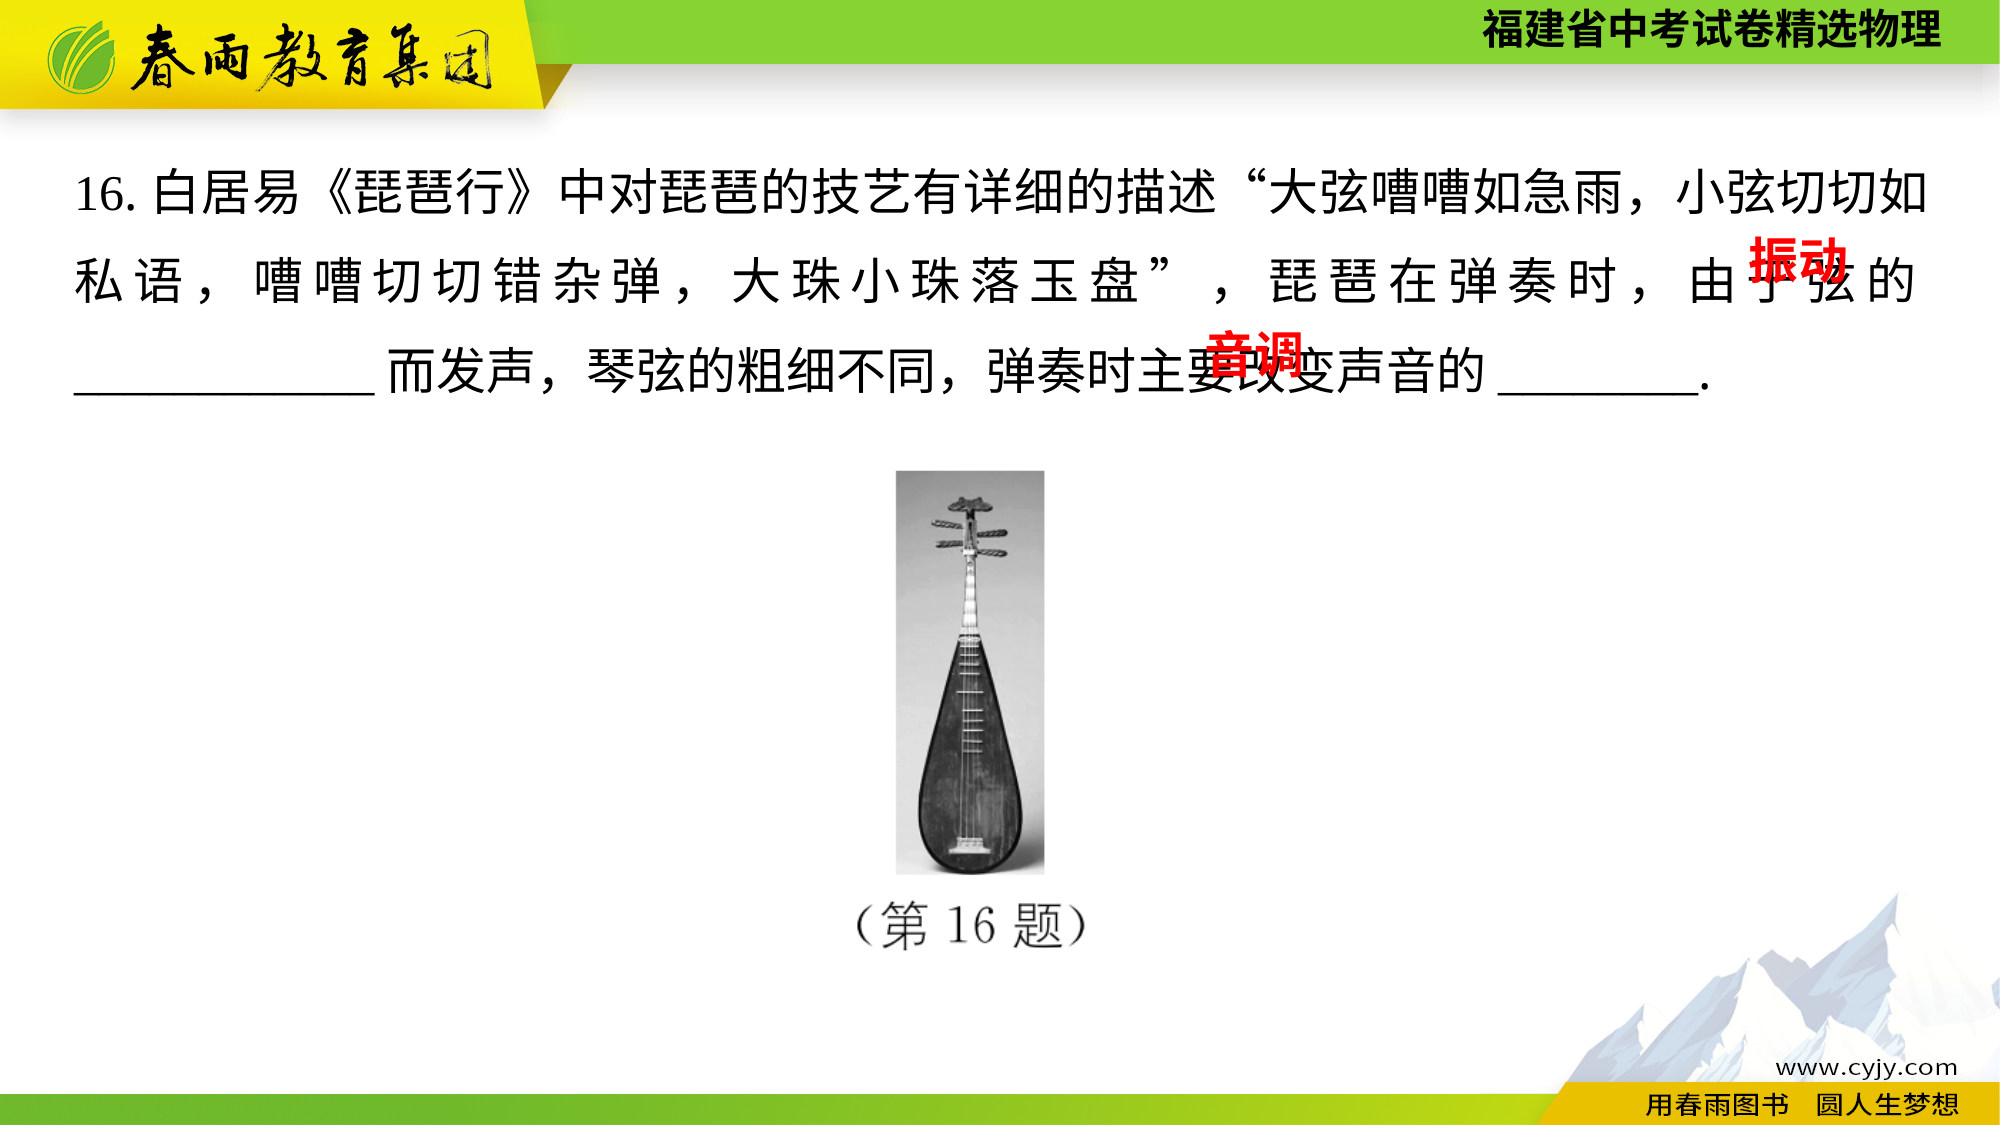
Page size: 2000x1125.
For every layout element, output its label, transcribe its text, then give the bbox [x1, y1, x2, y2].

list 16.白居易《琵琶行》中对琵琶的技艺有详细的描述“大弦嘈嘈如急雨，小弦切切如私语，嘈嘈切切错杂弹，大珠小珠落玉盘”，琵琶在弹奏时，由于弦的____________而发声，琴弦的粗细不同，弹奏时主要改变声音的________. [59, 122, 1944, 411]
text_box 振动 [1733, 222, 1863, 298]
text_box 音调 [1189, 316, 1320, 392]
picture [0, 0, 2000, 1125]
